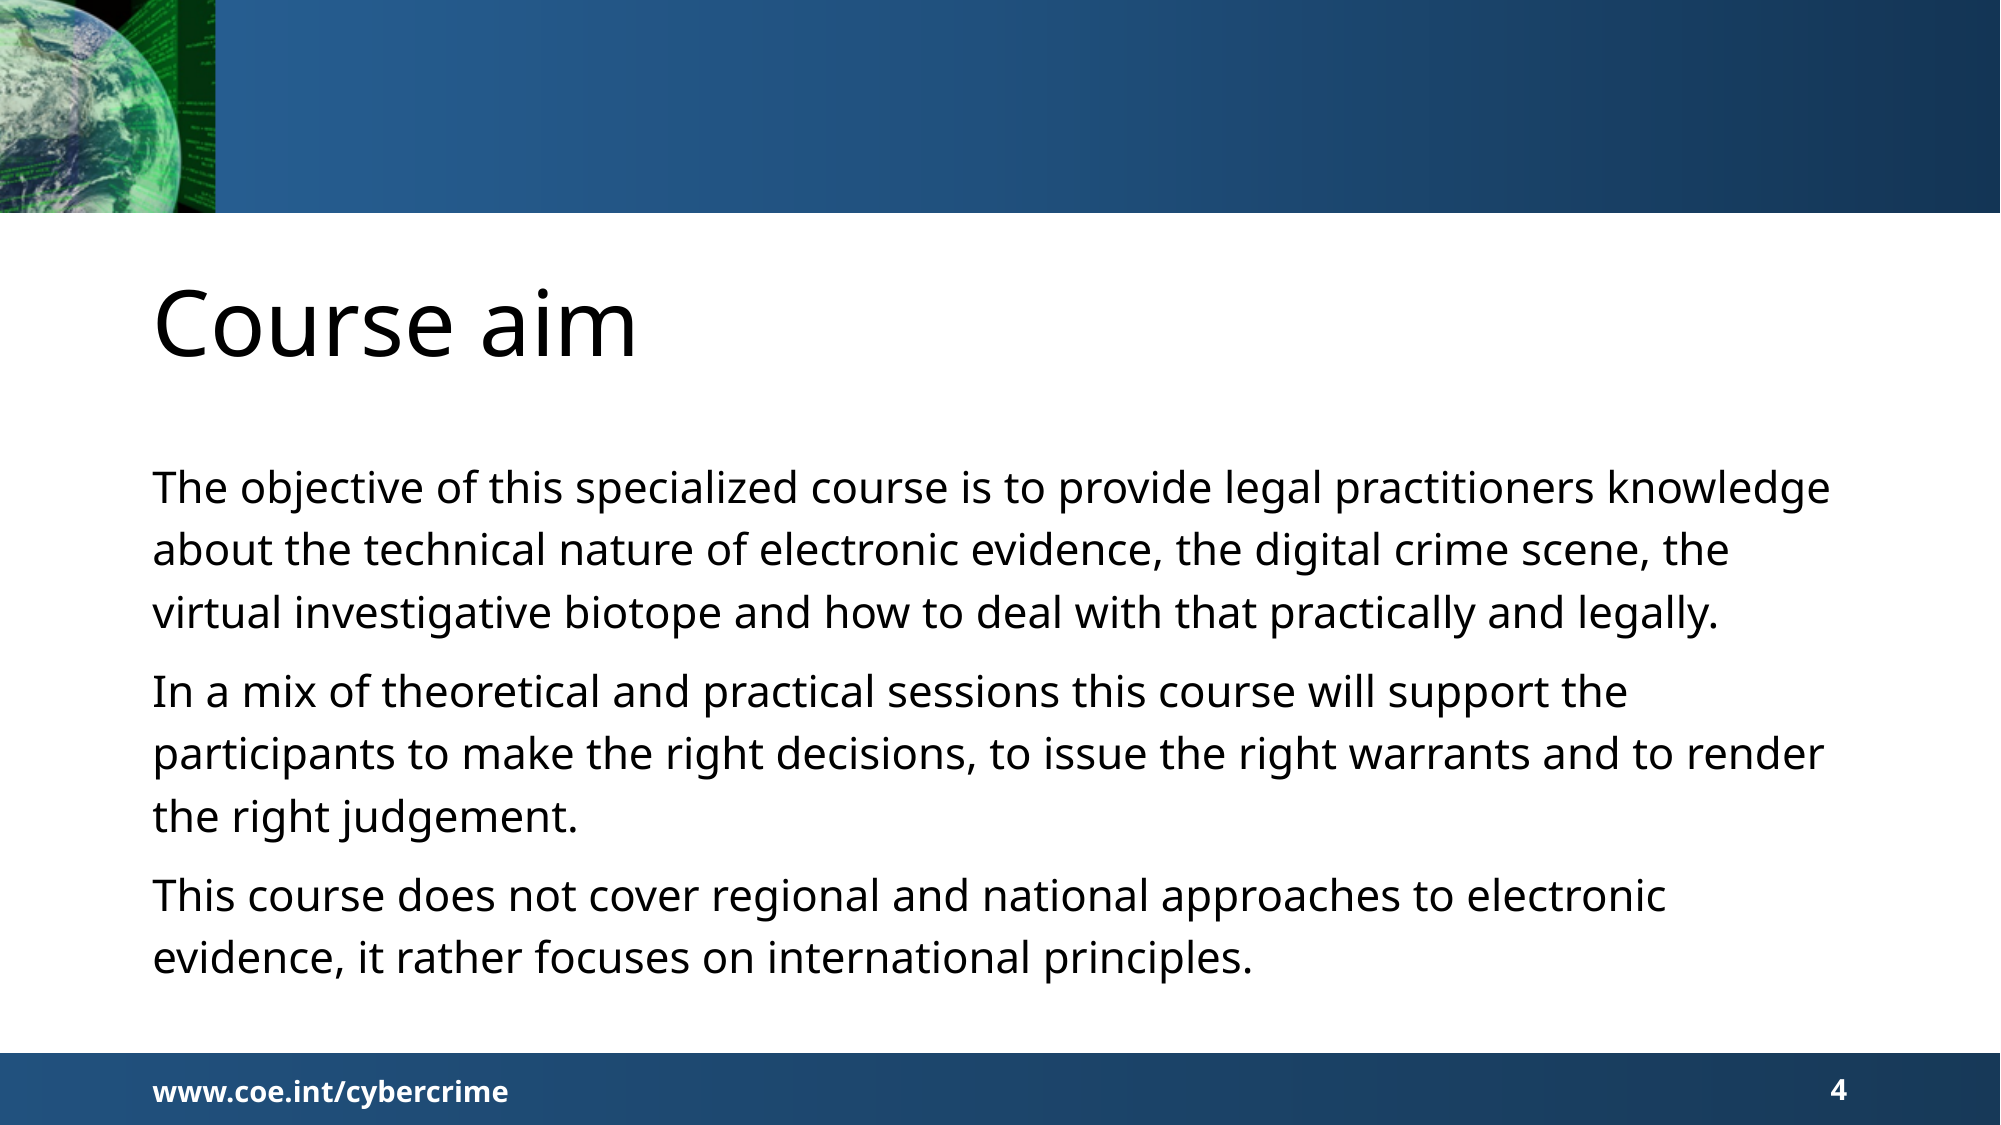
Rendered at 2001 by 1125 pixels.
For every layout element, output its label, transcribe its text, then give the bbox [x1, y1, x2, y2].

slide_number www.coe.int/cybercrime [137, 1061, 588, 1121]
list The objective of this specialized course is to provide legal practitioners knowledge about the technical nature of electronic evidence, the digital crime scene, the virtual investigative biotope and how to deal with that practically and legally. In a mix of theoretical and practical sessions this course will support the participants to make the right decisions, to issue the right warrants and to render the right judgement. This course does not cover regional and national approaches to electronic evidence, it rather focuses on international principles. [137, 441, 1863, 1014]
slide_number 4 [1412, 1061, 1863, 1121]
picture [0, 0, 2000, 213]
title Course aim [137, 252, 1863, 402]
